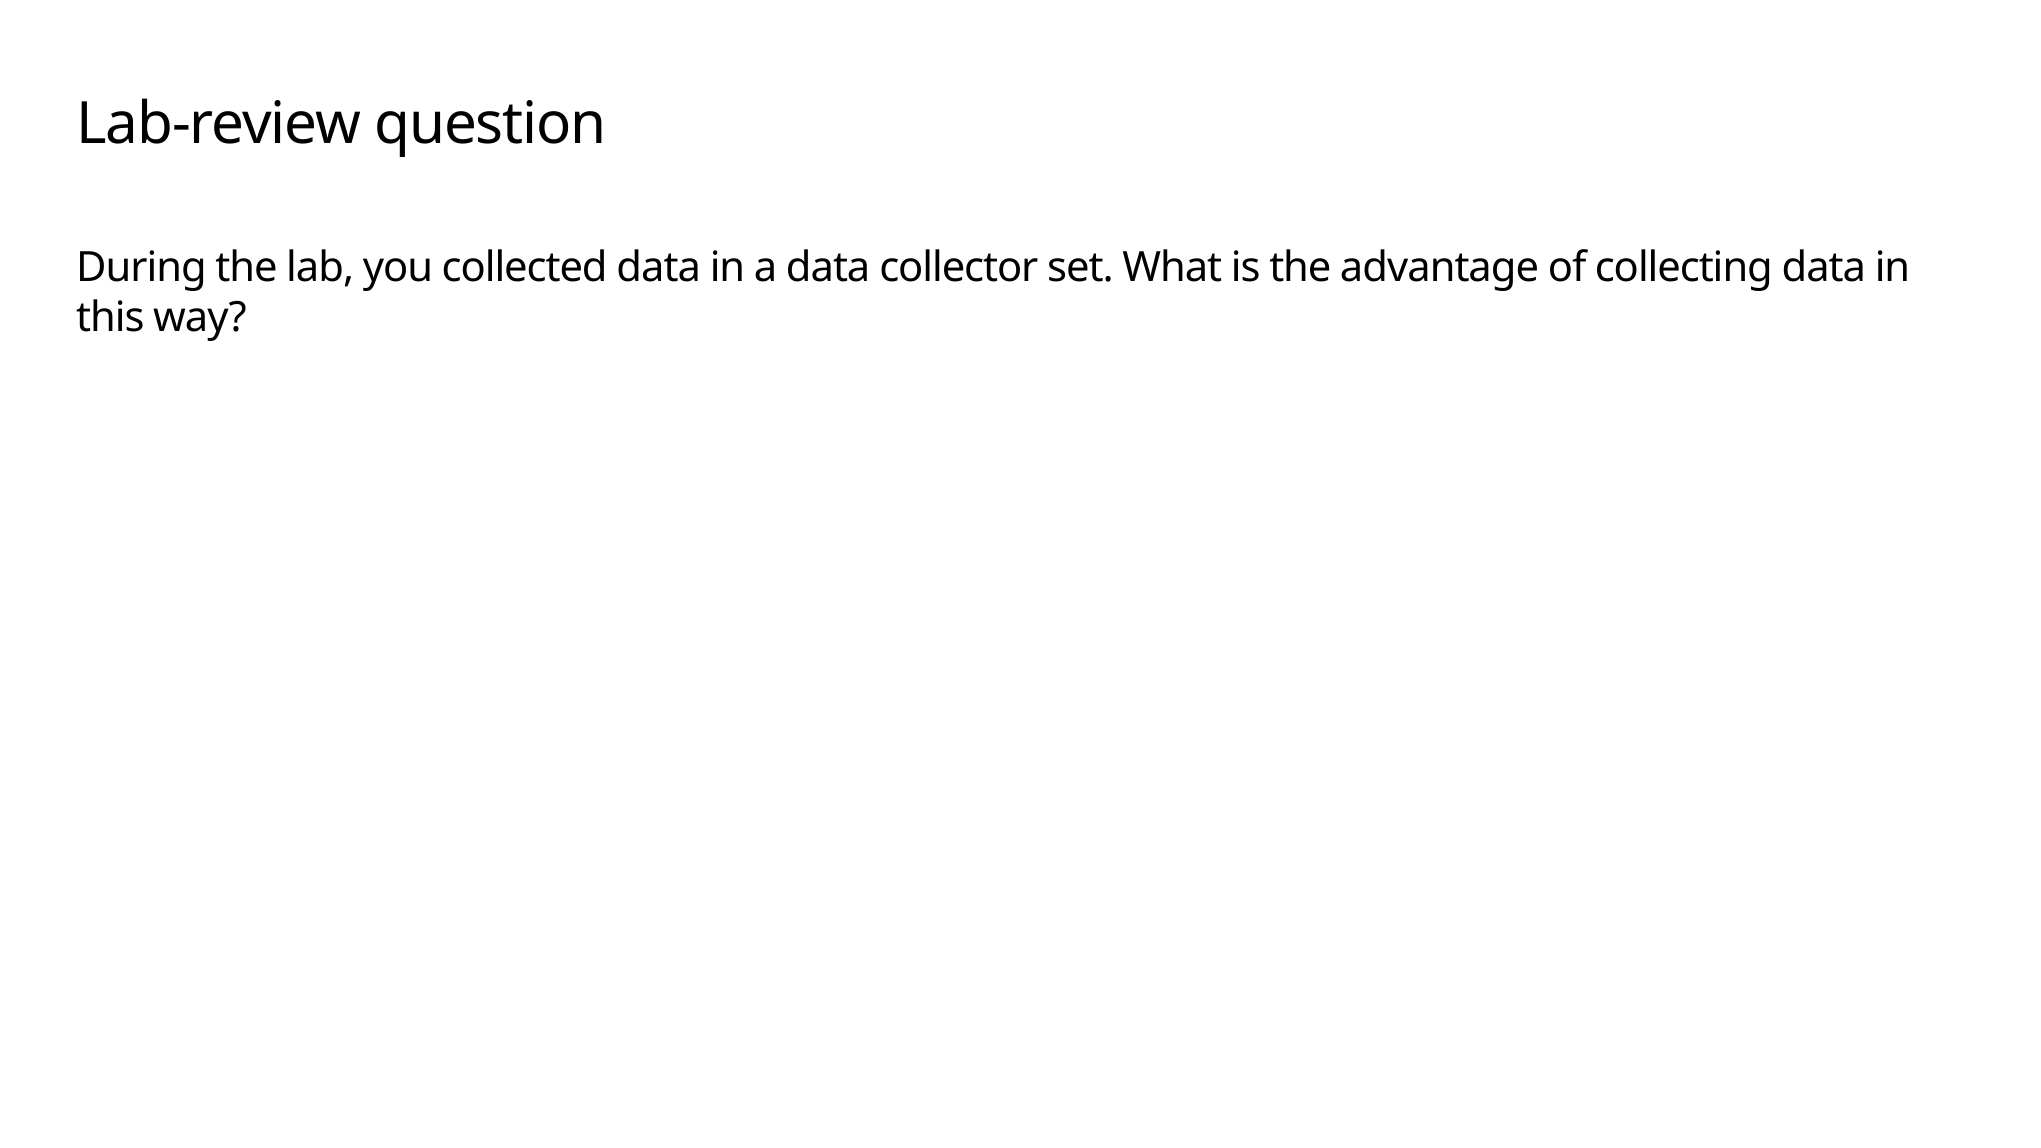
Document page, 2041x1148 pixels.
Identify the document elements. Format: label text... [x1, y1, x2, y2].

list During the lab, you collected data in a data collector set. What is the advantage of collecting data in this way? [76, 240, 1970, 1074]
title Lab-review question [76, 93, 1968, 161]
